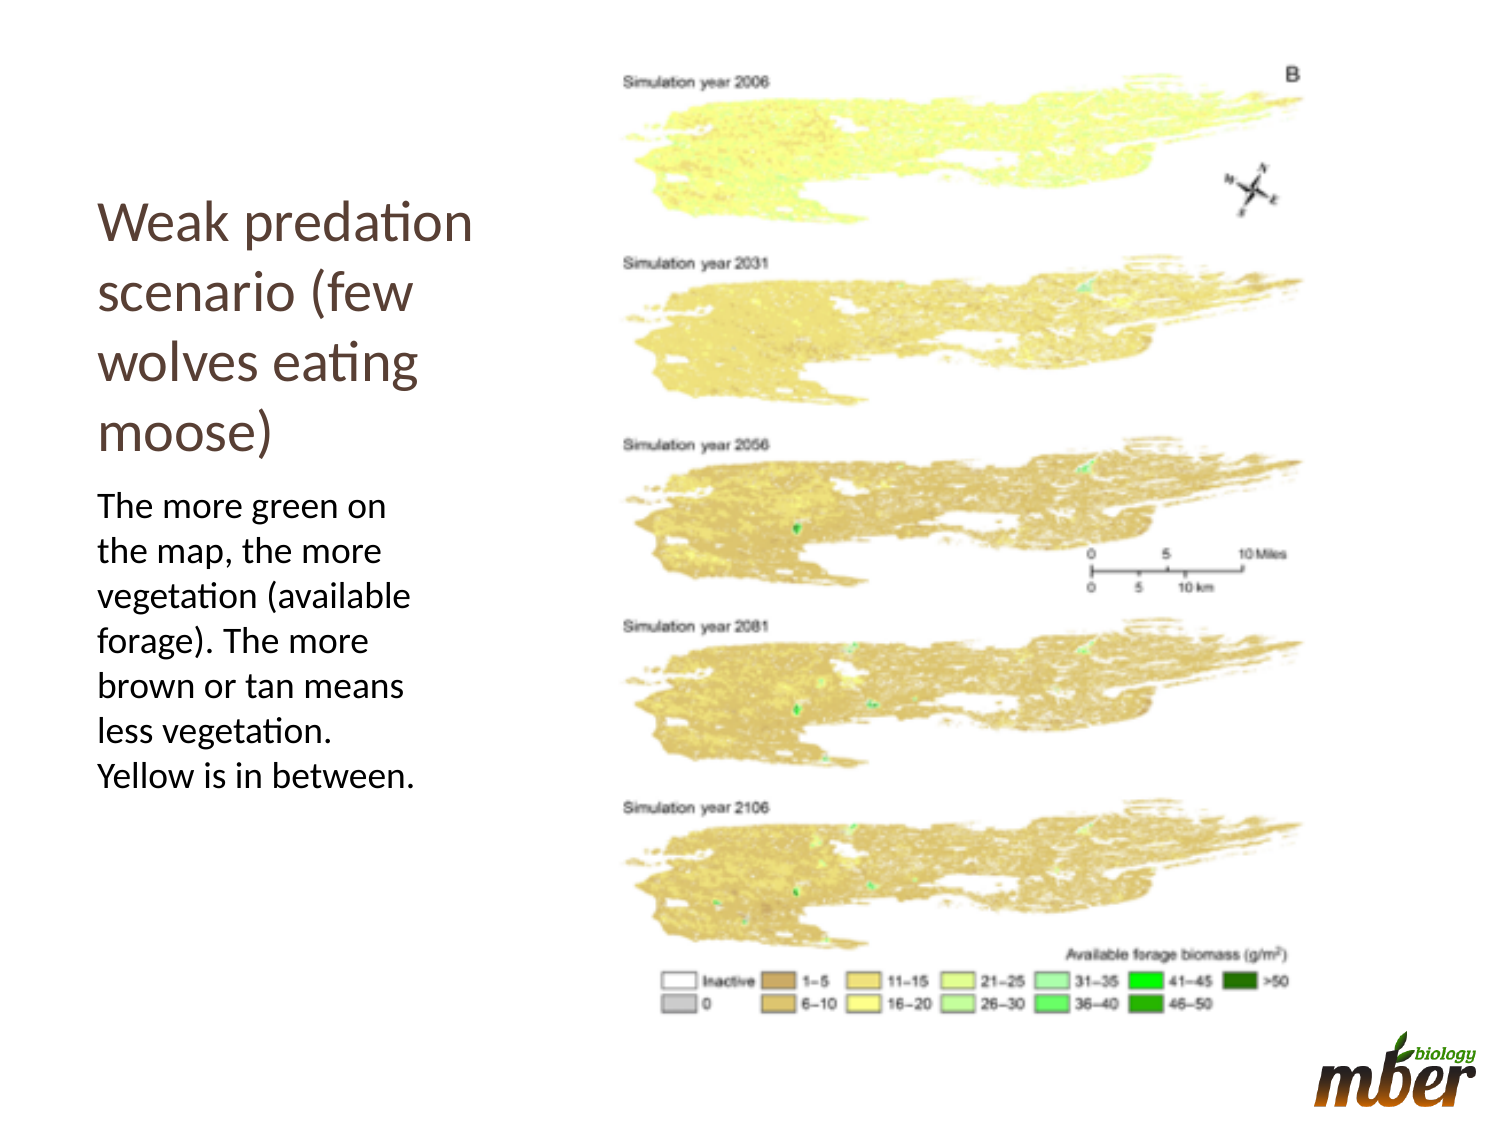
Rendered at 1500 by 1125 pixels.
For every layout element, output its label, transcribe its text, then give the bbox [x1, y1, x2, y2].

picture [527, 47, 1476, 1107]
text_box Weak predation scenario (few wolves eating moose) [82, 176, 522, 471]
text_box The more green on the map, the more vegetation (available forage). The more brown or tan means less vegetation. Yellow is in between. [82, 473, 452, 804]
